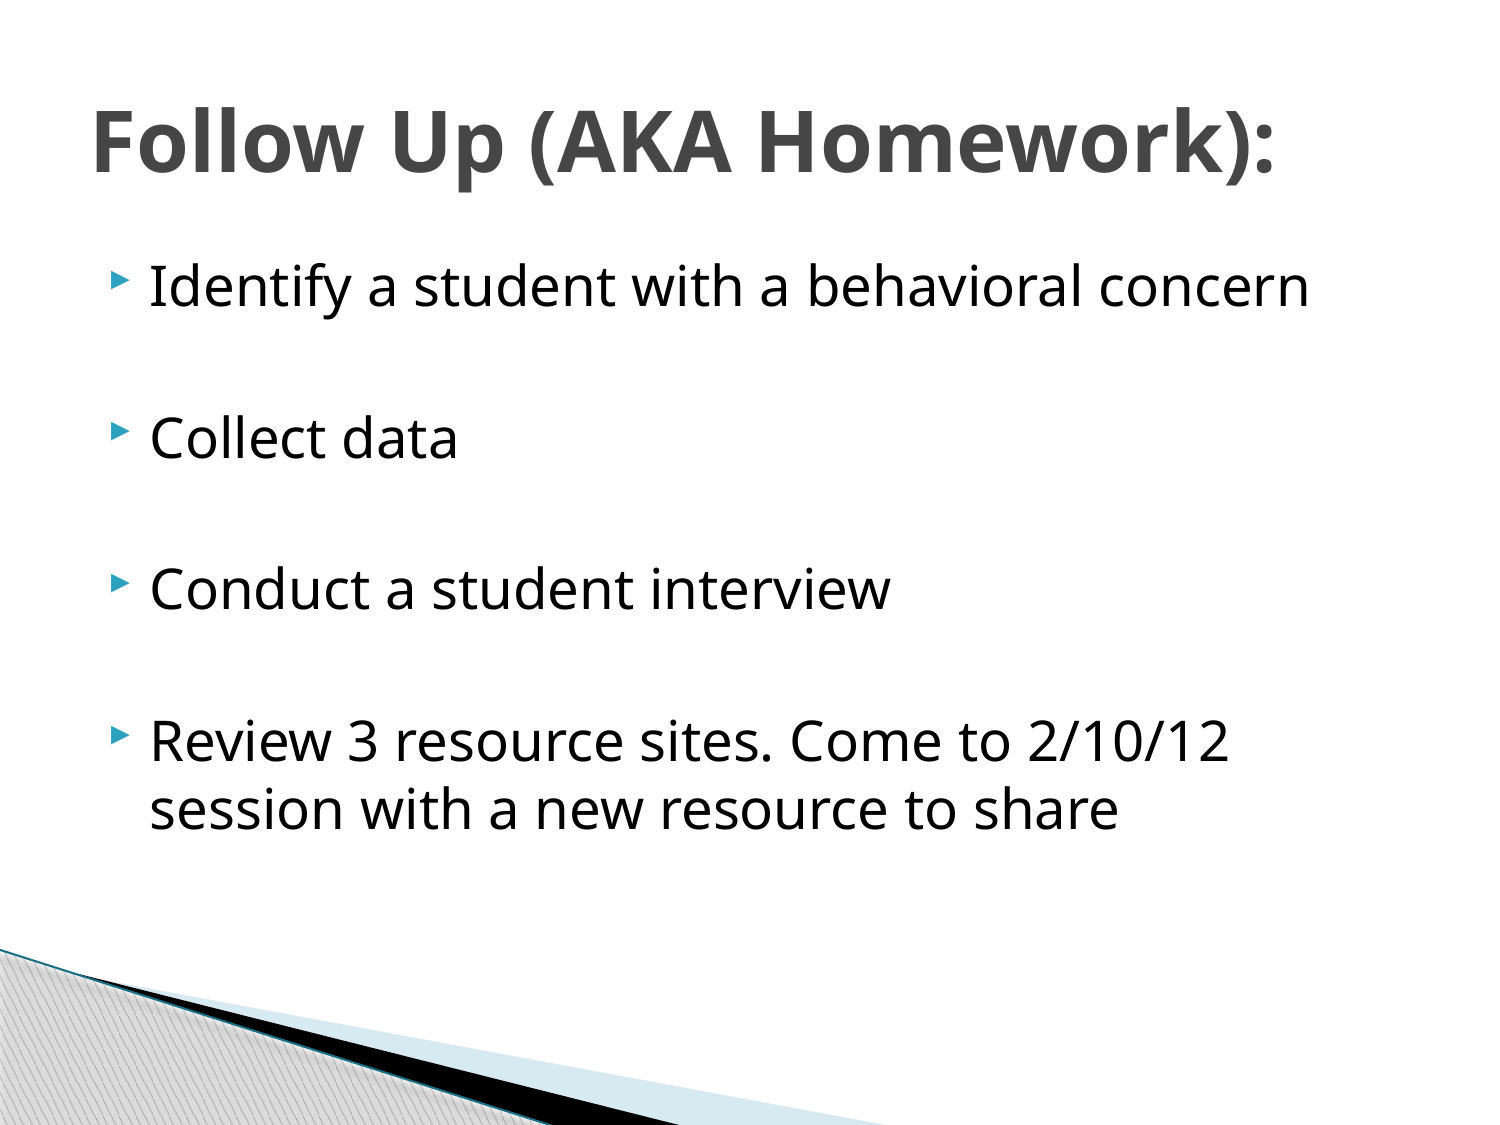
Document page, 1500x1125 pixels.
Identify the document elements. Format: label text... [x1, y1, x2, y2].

title Follow Up (AKA Homework): [75, 45, 1425, 233]
list Identify a student with a behavioral concern Collect data Conduct a student interview Review 3 resource sites. Come to 2/10/12 session with a new resource to share [74, 242, 1426, 986]
